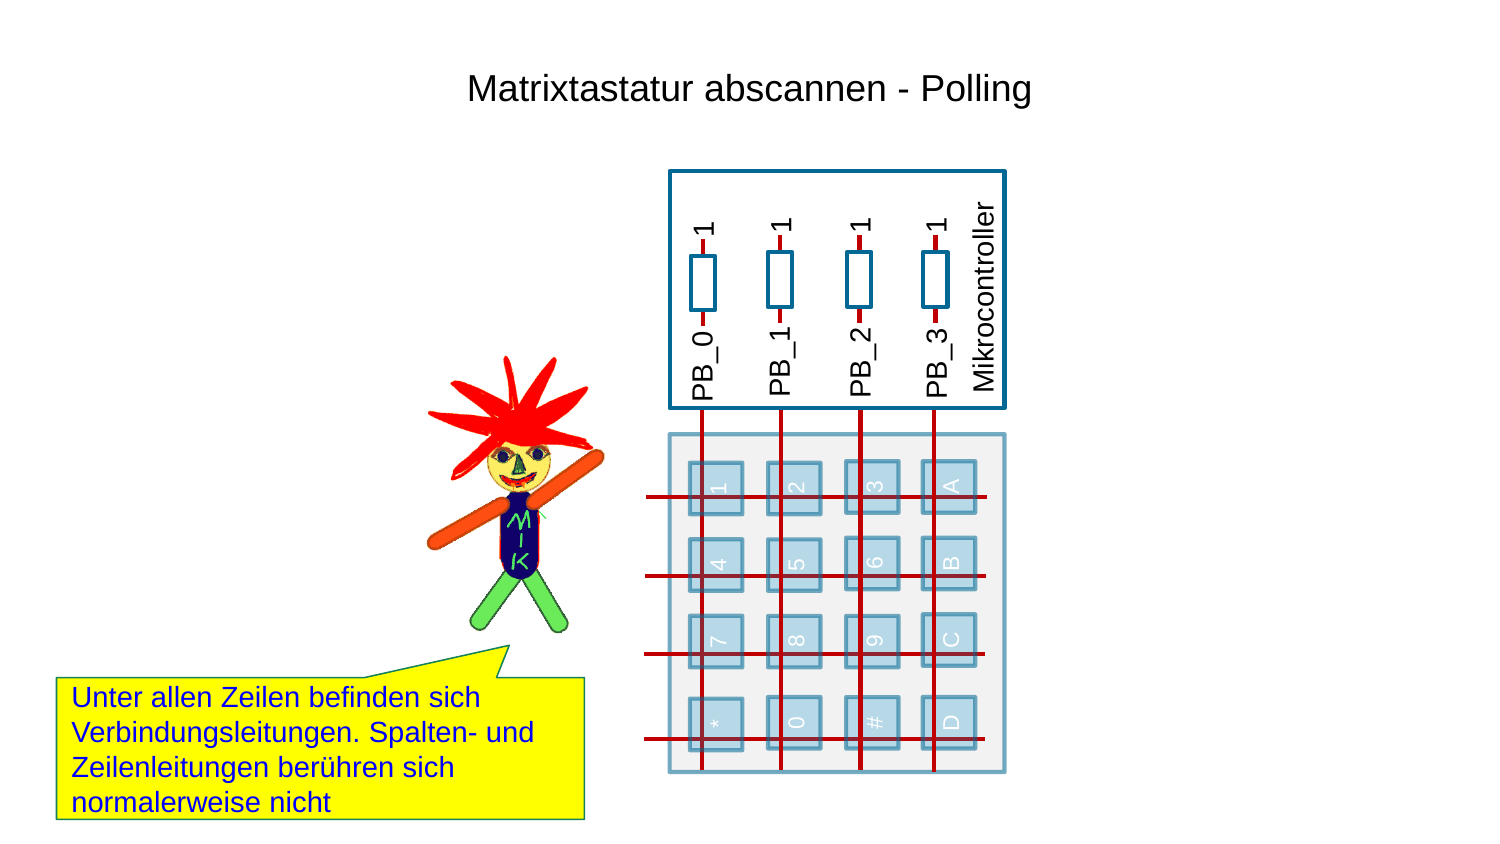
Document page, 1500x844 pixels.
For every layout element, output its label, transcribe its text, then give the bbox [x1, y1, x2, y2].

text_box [524, 289, 1127, 654]
title Matrixtastatur abscannen - Polling [50, 55, 1449, 125]
text_box Unter allen Zeilen befinden sich Verbindungsleitungen. Spalten- und Zeilenleitungen berühren sich normalerweise nicht [56, 649, 585, 820]
picture [408, 348, 616, 640]
